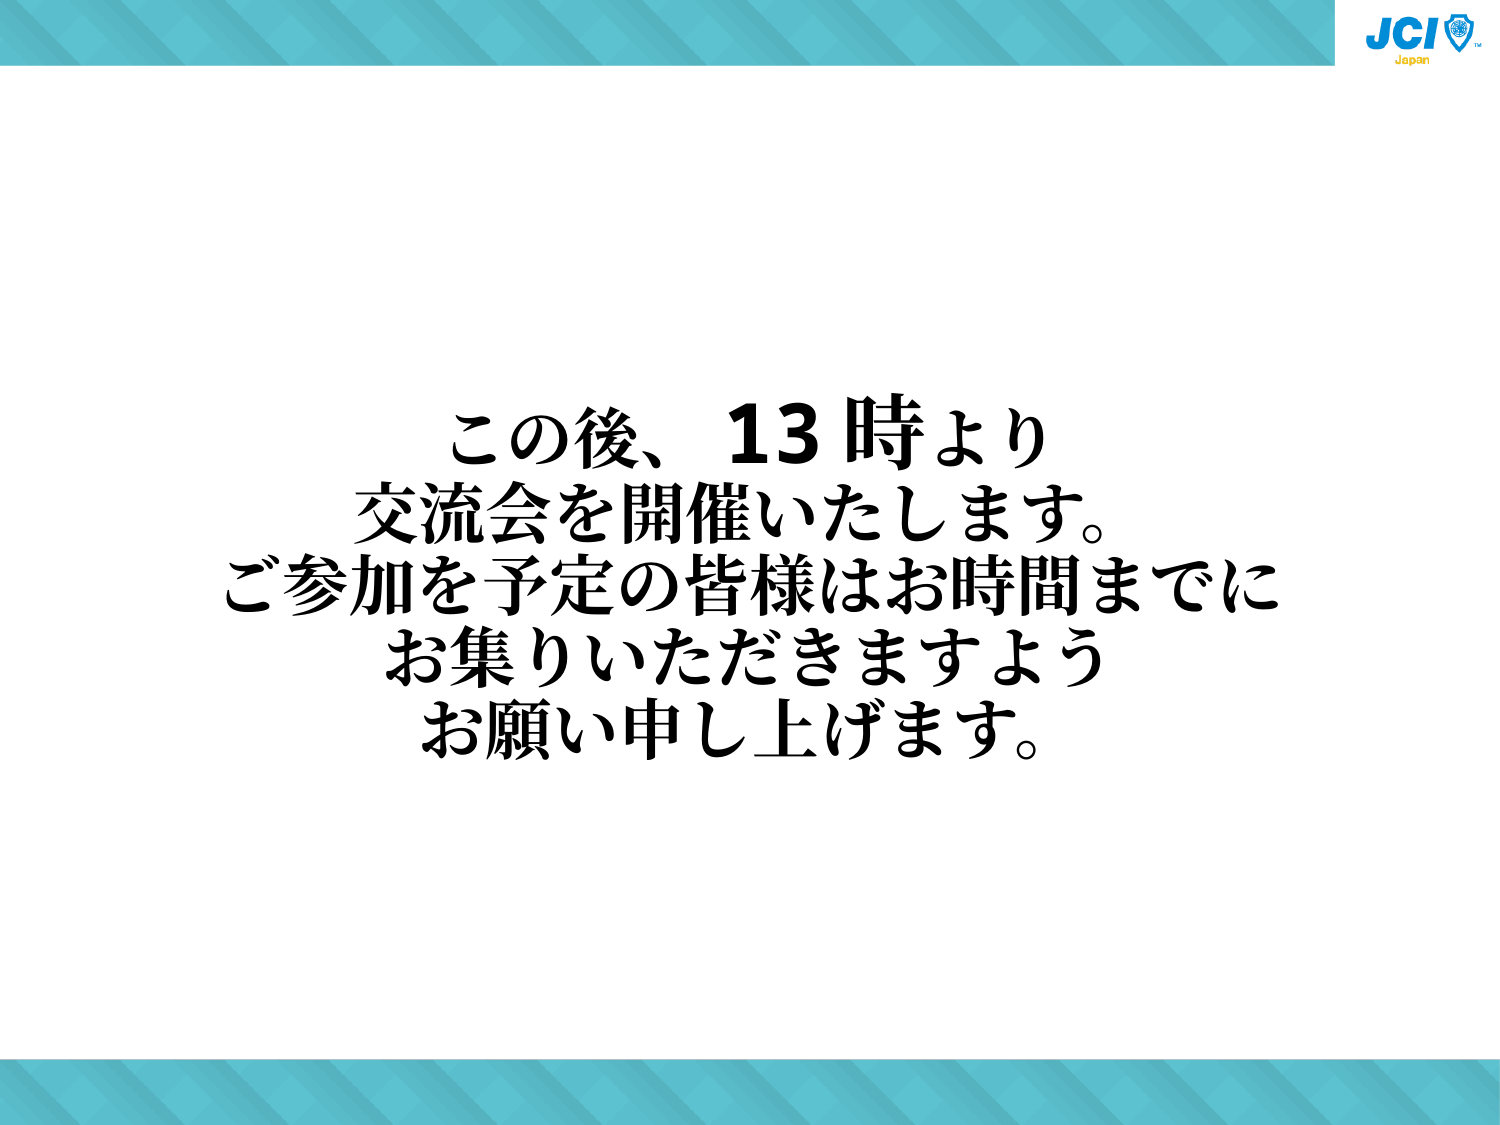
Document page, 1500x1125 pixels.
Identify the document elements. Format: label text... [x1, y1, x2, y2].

picture [0, 0, 1500, 1125]
text_box この後、13時より 交流会を開催いたします。 ご参加を予定の皆様はお時間までに お集りいただきますよう お願い申し上げます。 [112, 223, 1388, 937]
